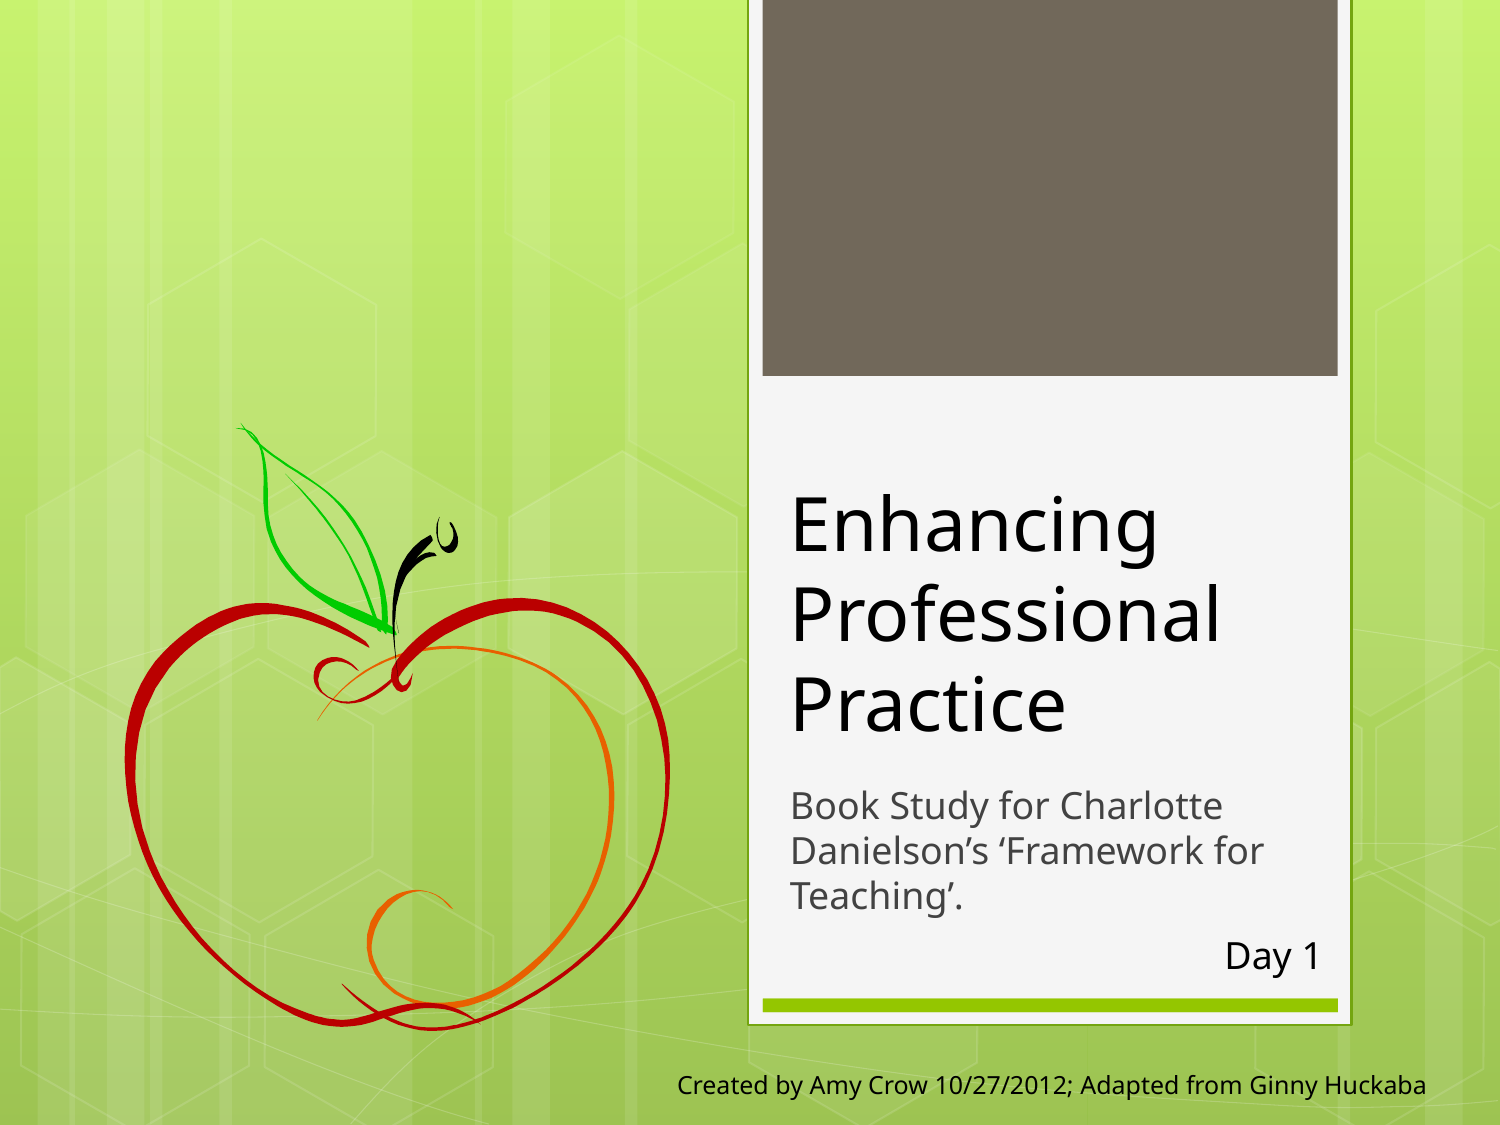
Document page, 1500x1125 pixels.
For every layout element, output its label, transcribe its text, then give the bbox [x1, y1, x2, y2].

title Enhancing Professional Practice [774, 462, 1319, 755]
text_box Day 1 [1199, 924, 1348, 985]
text_box Created by Amy Crow 10/27/2012; Adapted from Ginny Huckaba [662, 1062, 1500, 1108]
picture [112, 422, 686, 1048]
subtitle Book Study for Charlotte Danielson’s ‘Framework for Teaching’. [774, 774, 1318, 982]
